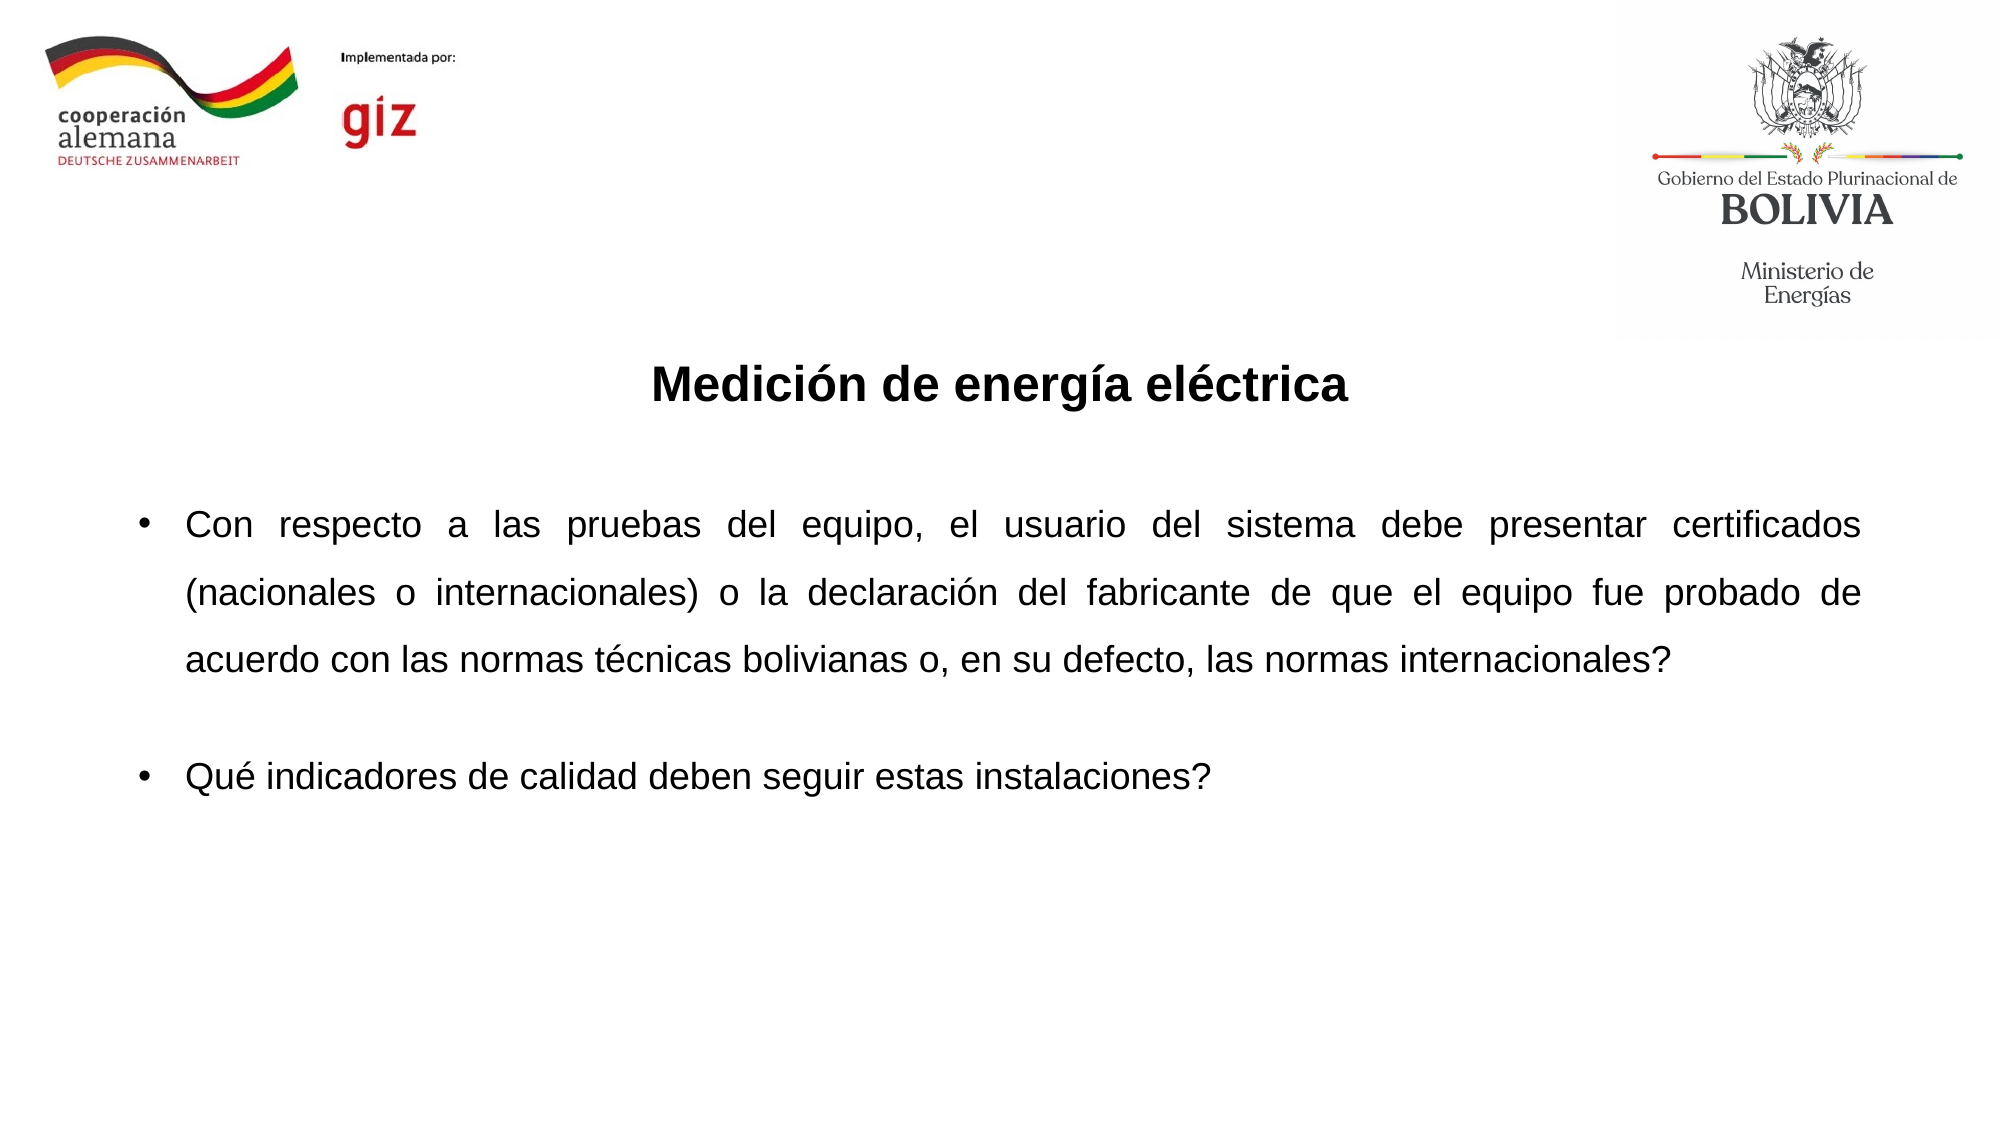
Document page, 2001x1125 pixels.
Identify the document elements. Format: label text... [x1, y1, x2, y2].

text_box Con respecto a las pruebas del equipo, el usuario del sistema debe presentar certificados (nacionales o internacionales) o la declaración del fabricante de que el equipo fue probado de acuerdo con las normas técnicas bolivianas o, en su defecto, las normas internacionales? Qué indicadores de calidad deben seguir estas instalaciones? [123, 470, 1877, 805]
text_box Medición de energía eléctrica [0, 313, 2000, 419]
picture [16, 0, 483, 199]
picture [1615, 0, 2000, 341]
